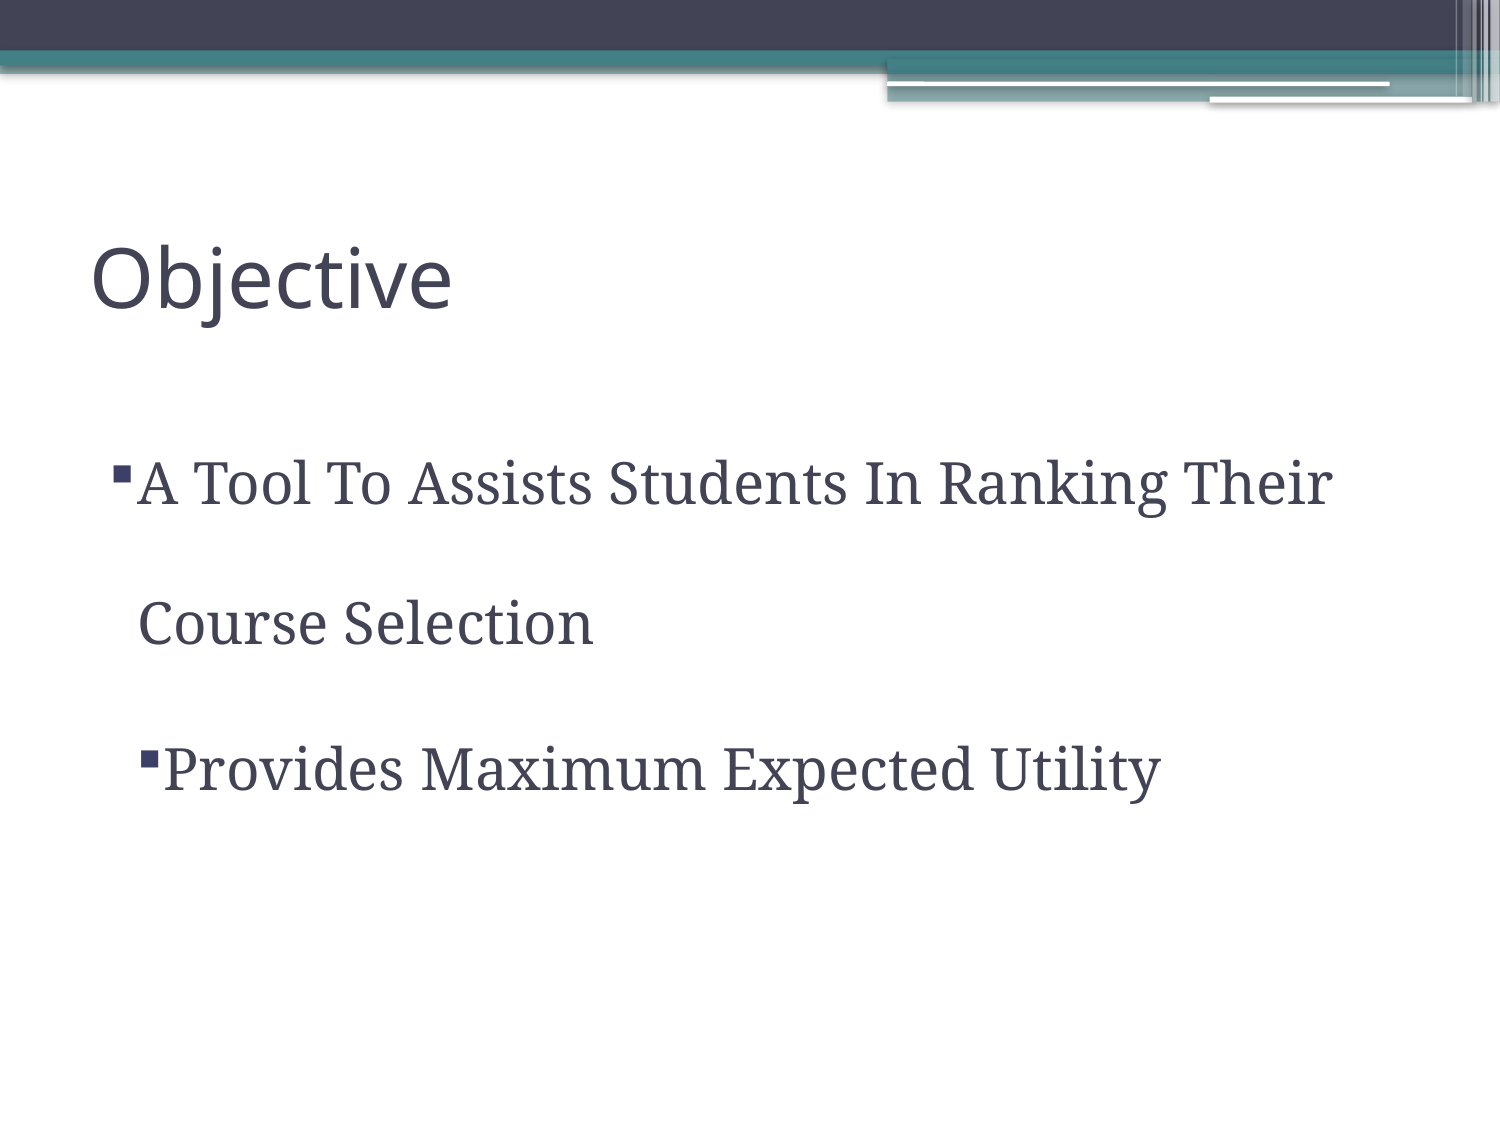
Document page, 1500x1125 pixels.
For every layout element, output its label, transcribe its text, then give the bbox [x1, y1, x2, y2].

title Objective [75, 187, 1425, 363]
list A Tool To Assists Students In Ranking Their Course Selection Provides Maximum Expected Utility [75, 368, 1425, 1079]
